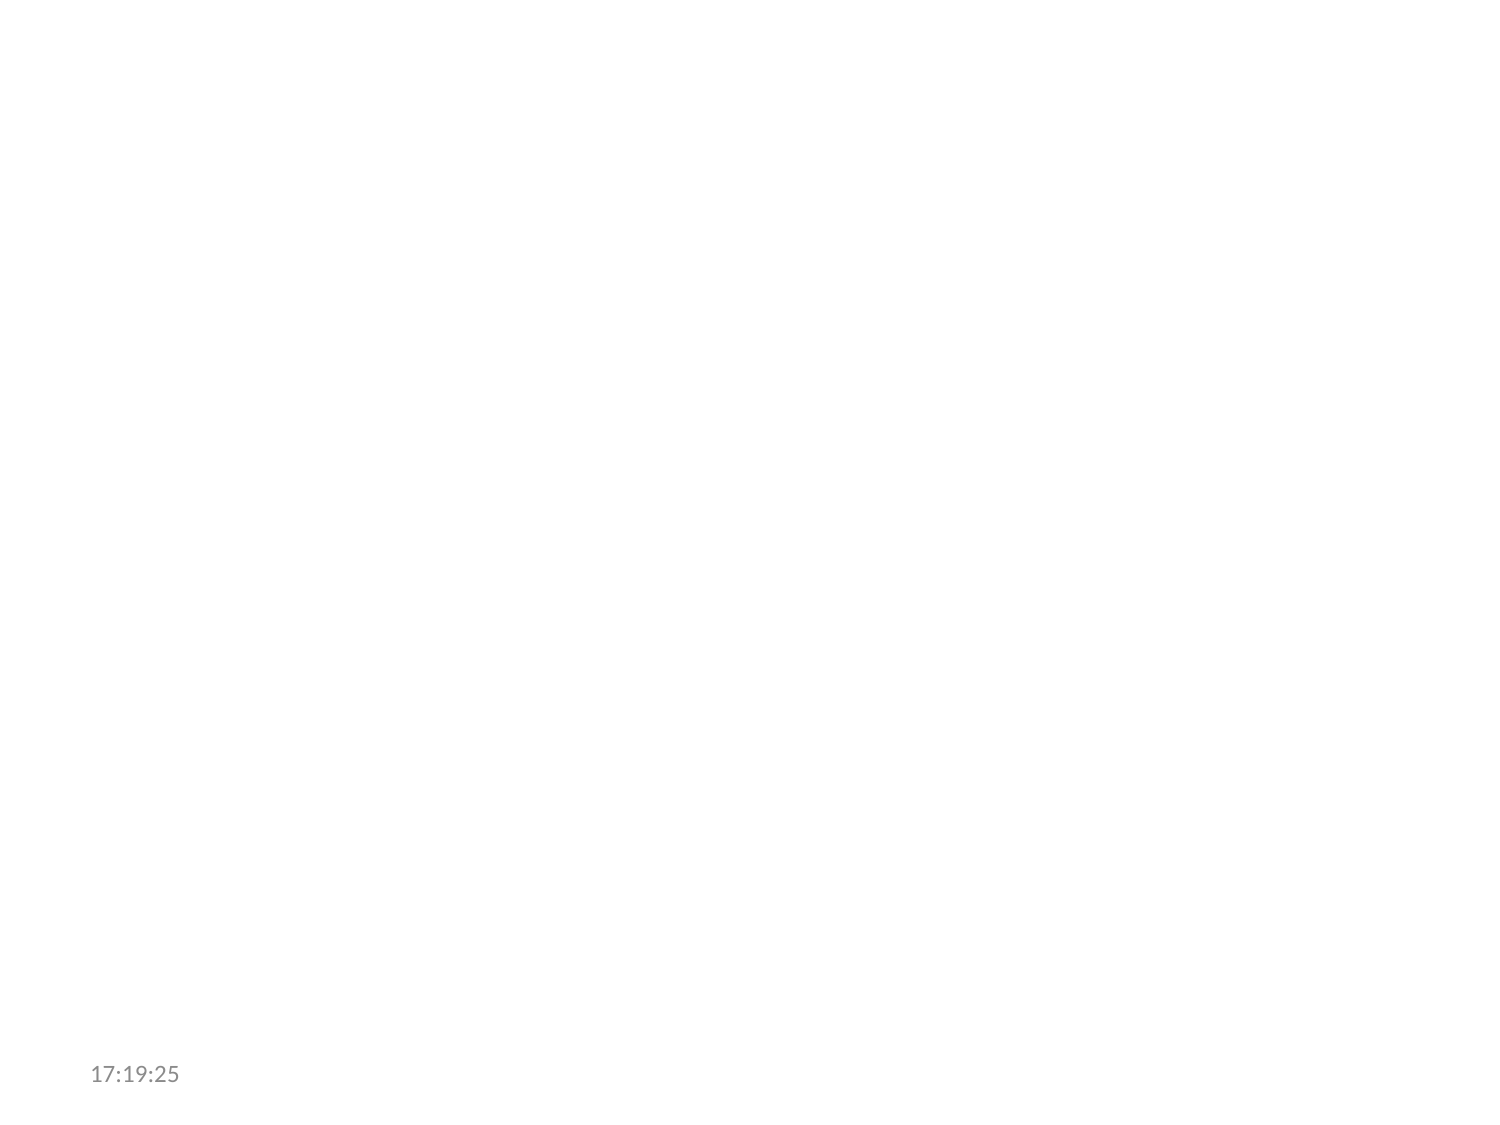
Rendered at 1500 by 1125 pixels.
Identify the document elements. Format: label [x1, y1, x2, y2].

slide_number [75, 1042, 425, 1103]
